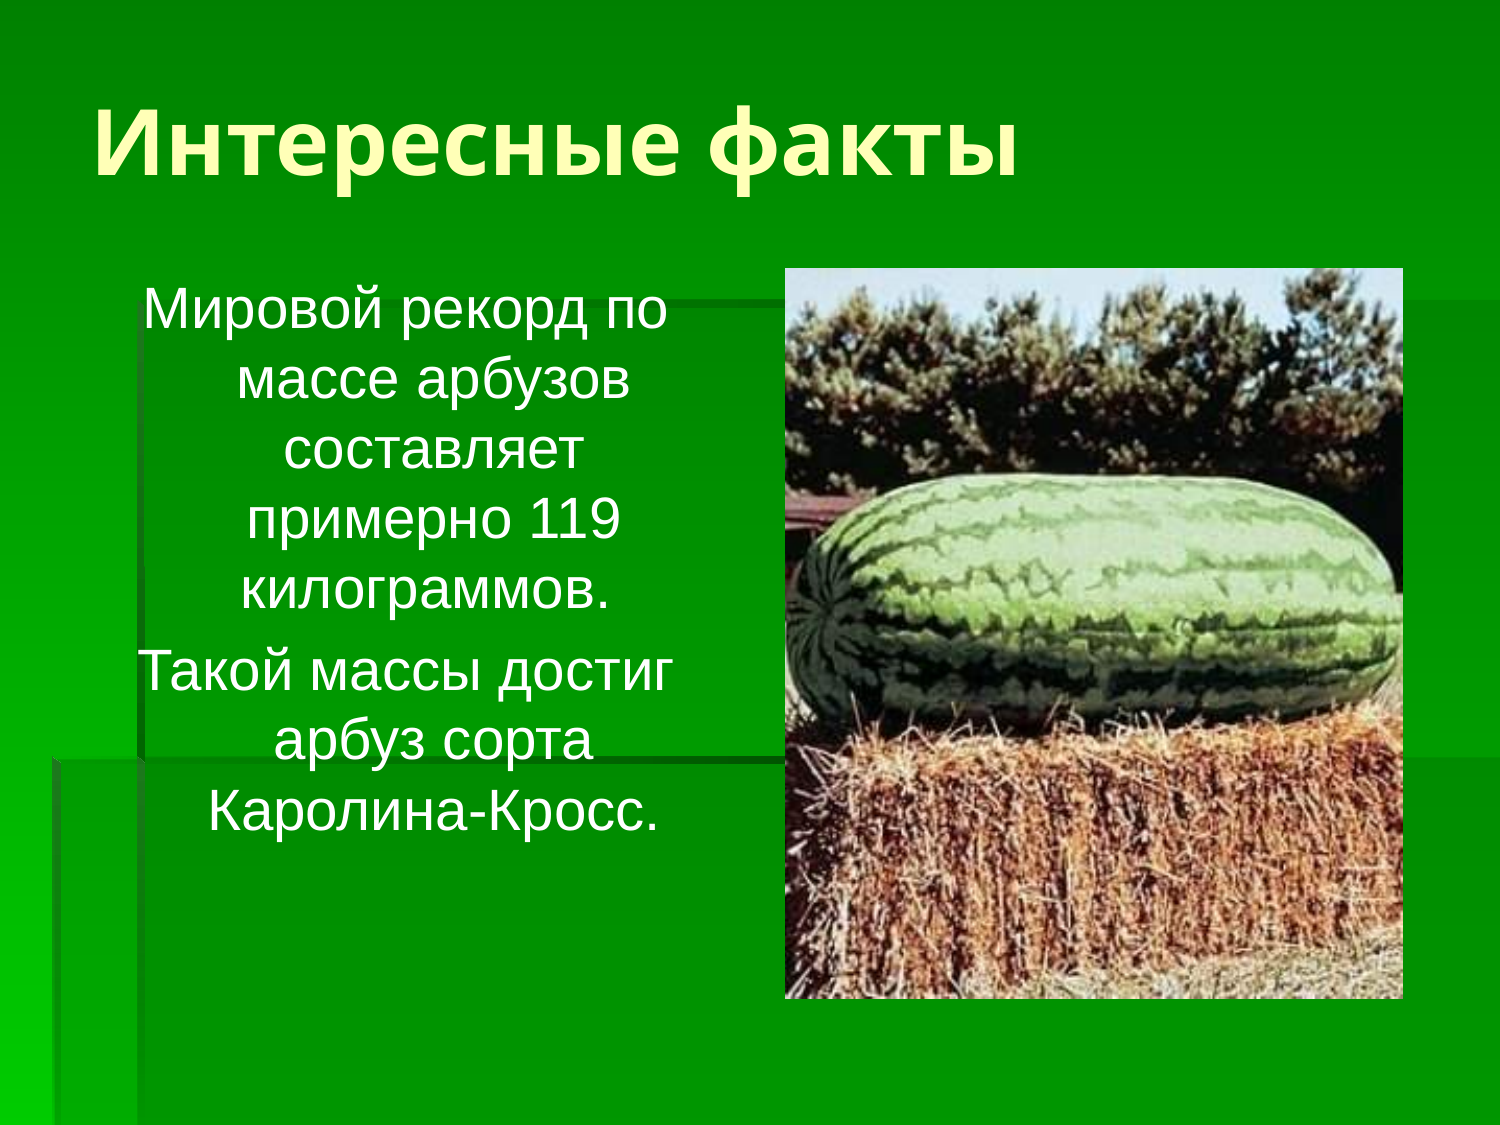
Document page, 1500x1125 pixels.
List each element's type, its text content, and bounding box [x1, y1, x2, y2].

title Интересные факты [75, 45, 1425, 233]
list Мировой рекорд по массе арбузов составляет примерно 119 килограммов. Такой массы достиг арбуз сорта Каролина-Кросс. [75, 262, 738, 1005]
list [785, 268, 1403, 999]
